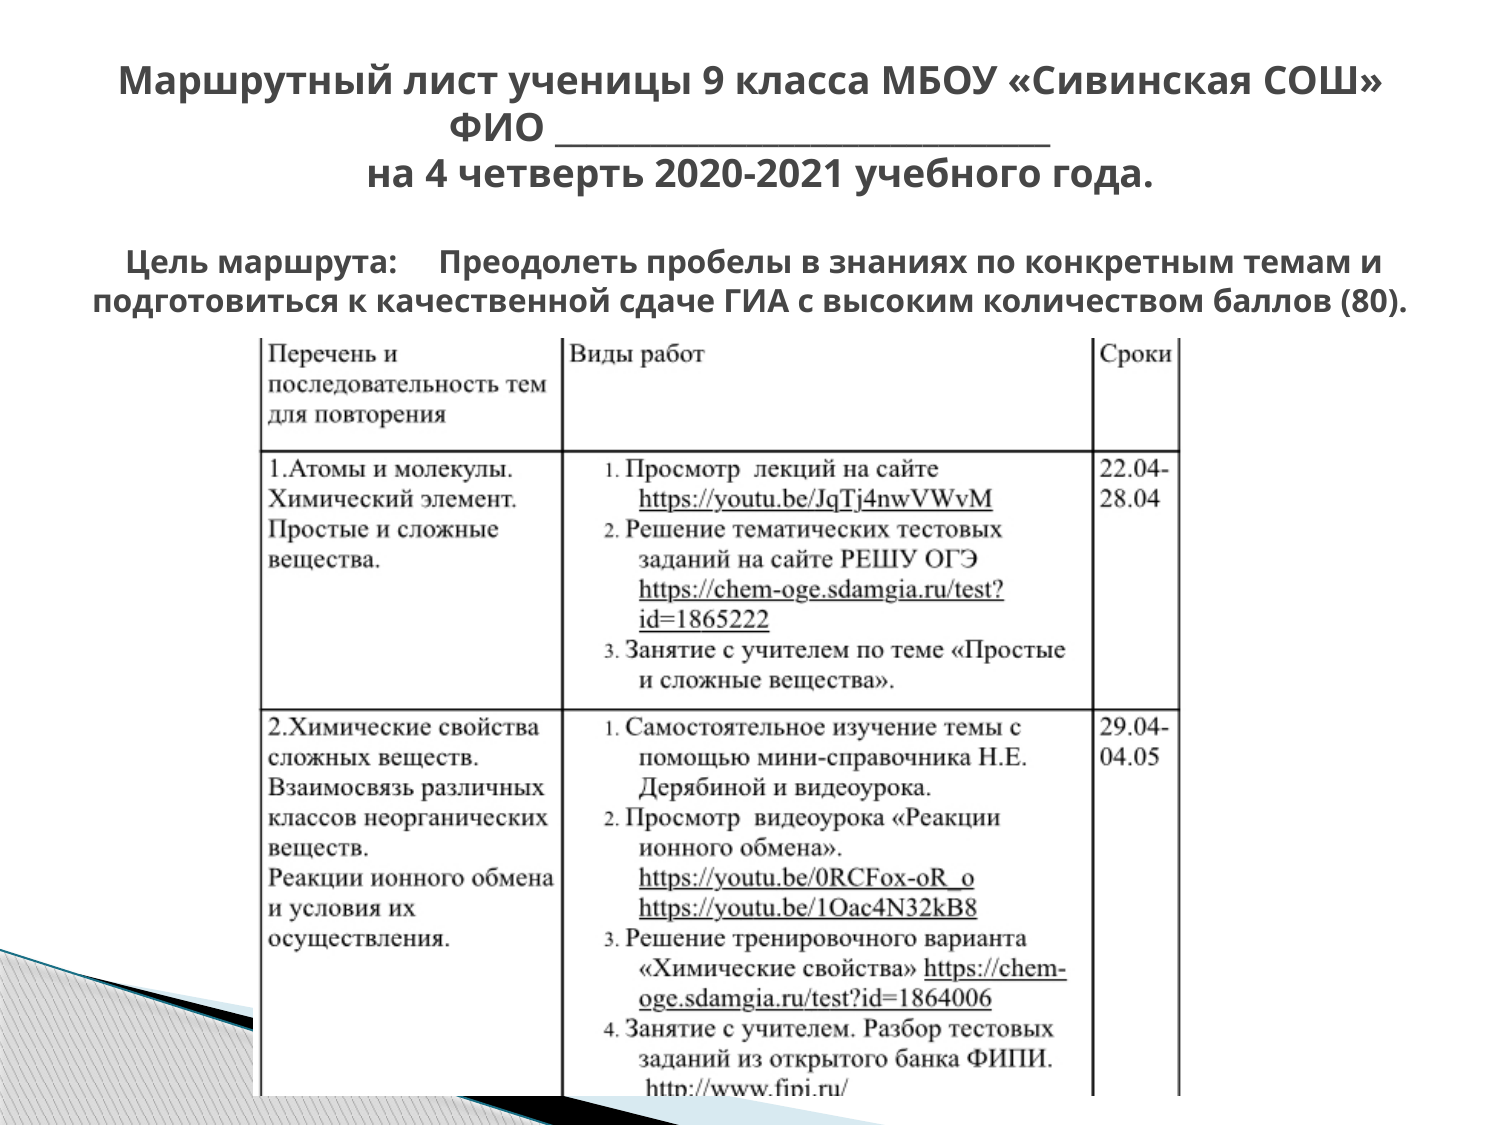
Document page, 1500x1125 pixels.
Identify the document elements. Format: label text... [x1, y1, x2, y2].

title Маршрутный лист ученицы 9 класса МБОУ «Сивинская СОШ» ФИО _______________________________ на 4 четверть 2020-2021 учебного года. Цель маршрута: Преодолеть пробелы в знаниях по конкретным темам и подготовиться к качественной сдаче ГИА с высоким количеством баллов (80). [29, 45, 1471, 504]
picture [253, 337, 1200, 1096]
